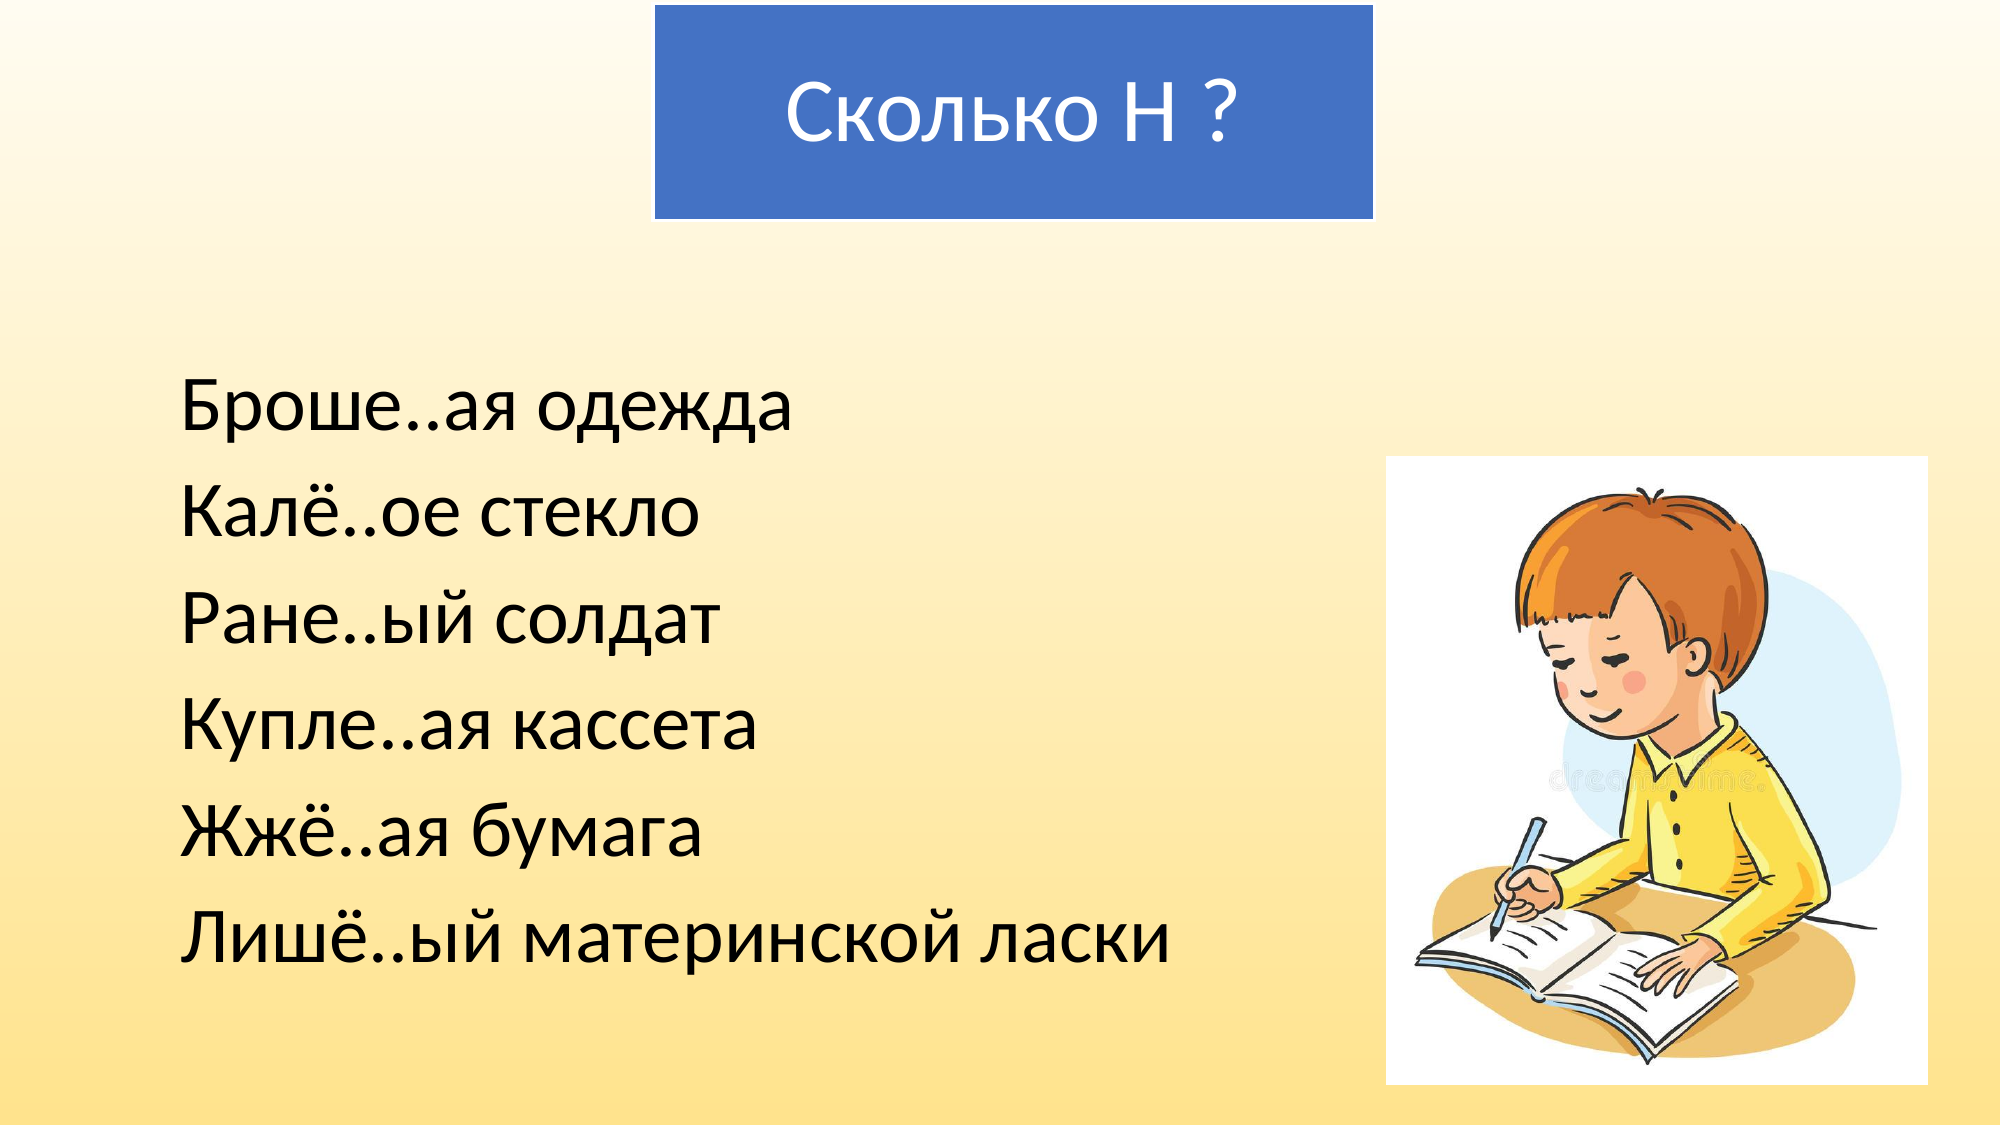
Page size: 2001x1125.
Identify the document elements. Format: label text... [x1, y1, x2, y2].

list Броше..ая одежда Калё..ое стекло Ране..ый солдат Купле..ая кассета Жжё..ая бумага Лишё..ый материнской ласки [165, 354, 1863, 1108]
title Сколько Н ? [651, 2, 1376, 222]
picture [1386, 456, 1928, 1085]
